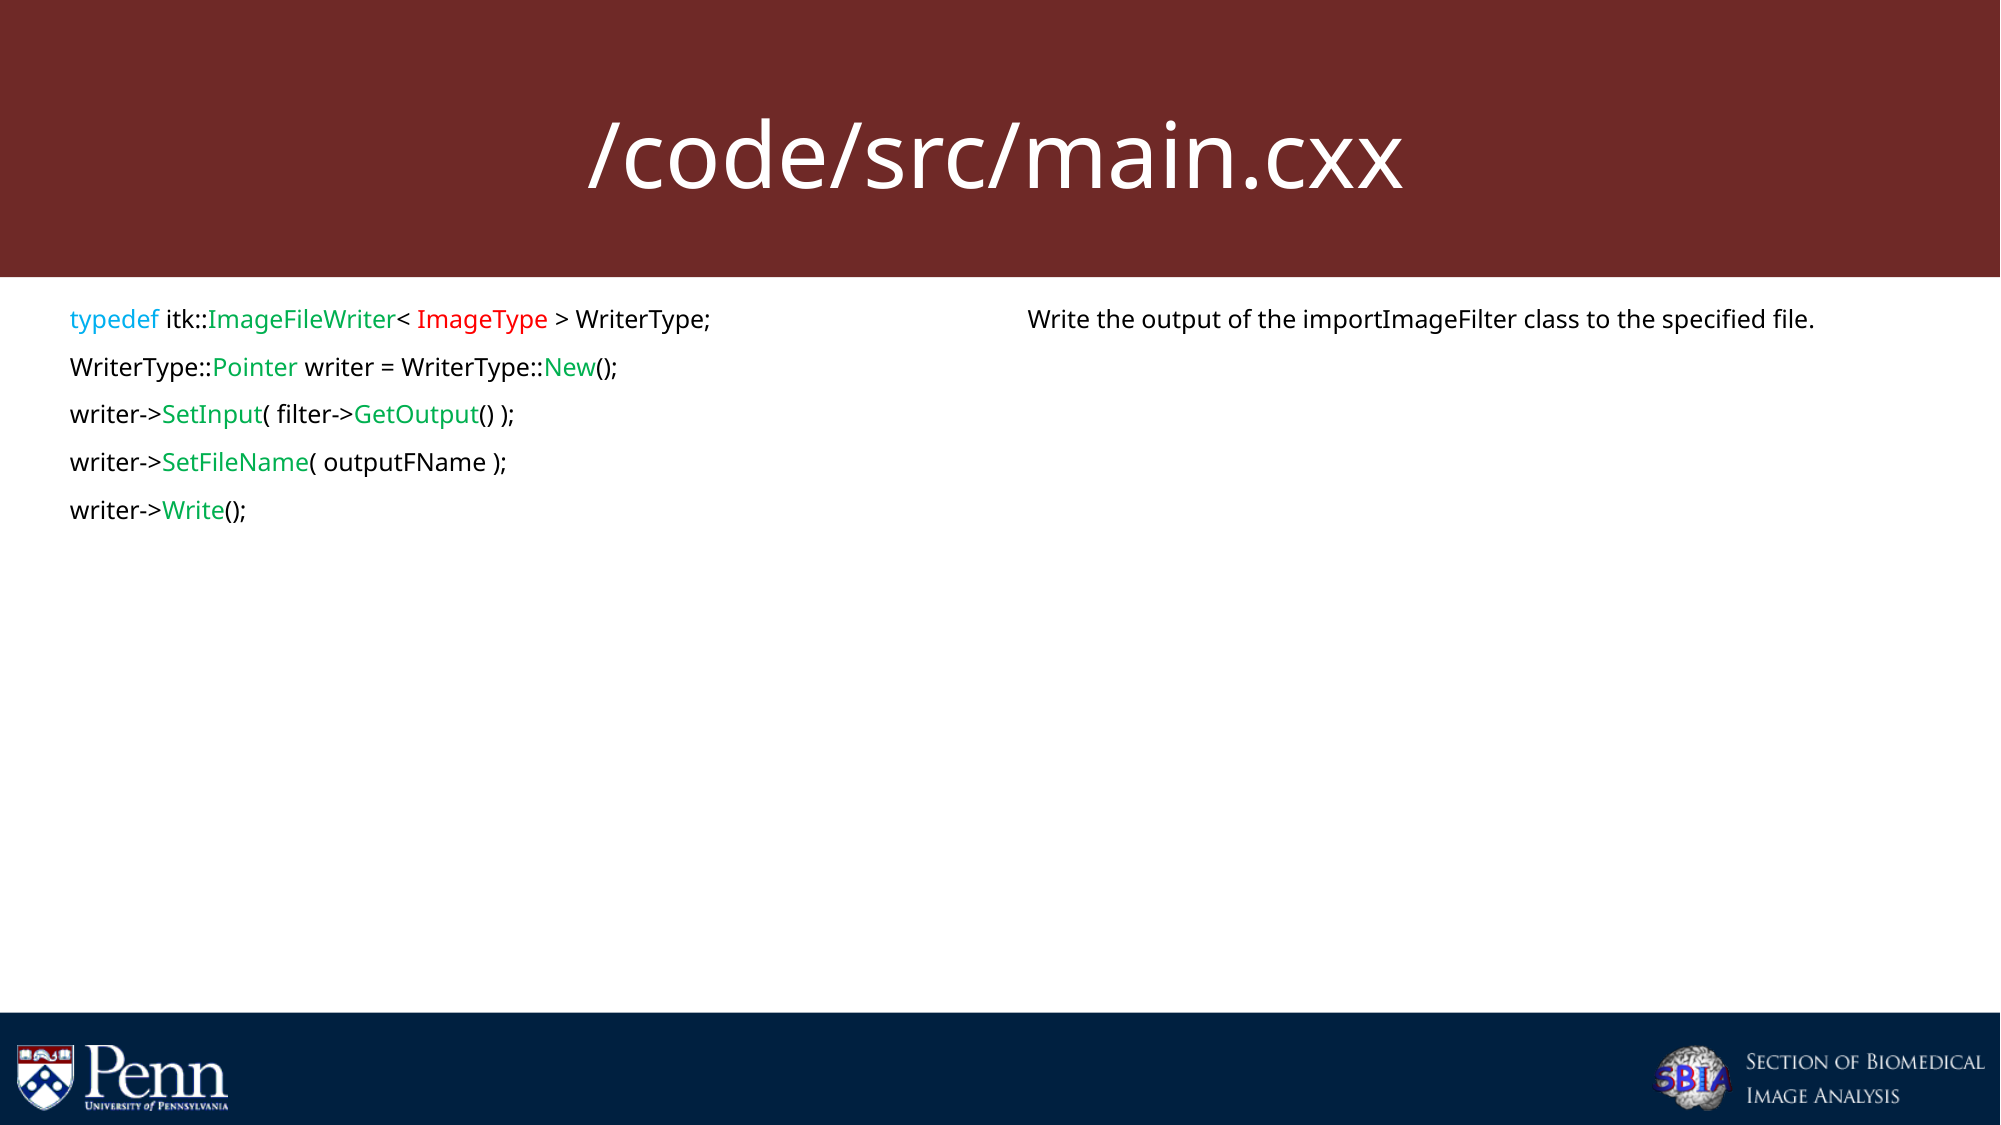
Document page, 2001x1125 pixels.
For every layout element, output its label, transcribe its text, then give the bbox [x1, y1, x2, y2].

list typedef itk::ImageFileWriter< ImageType > WriterType; WriterType::Pointer writer = WriterType::New(); writer->SetInput( filter->GetOutput() ); writer->SetFileName( outputFName ); writer->Write(); [42, 299, 988, 1014]
picture [1652, 1044, 1985, 1112]
title /code/src/main.cxx [42, 43, 1952, 275]
list Write the output of the importImageFilter class to the specified file. [1012, 299, 1952, 1014]
picture [17, 1045, 228, 1111]
